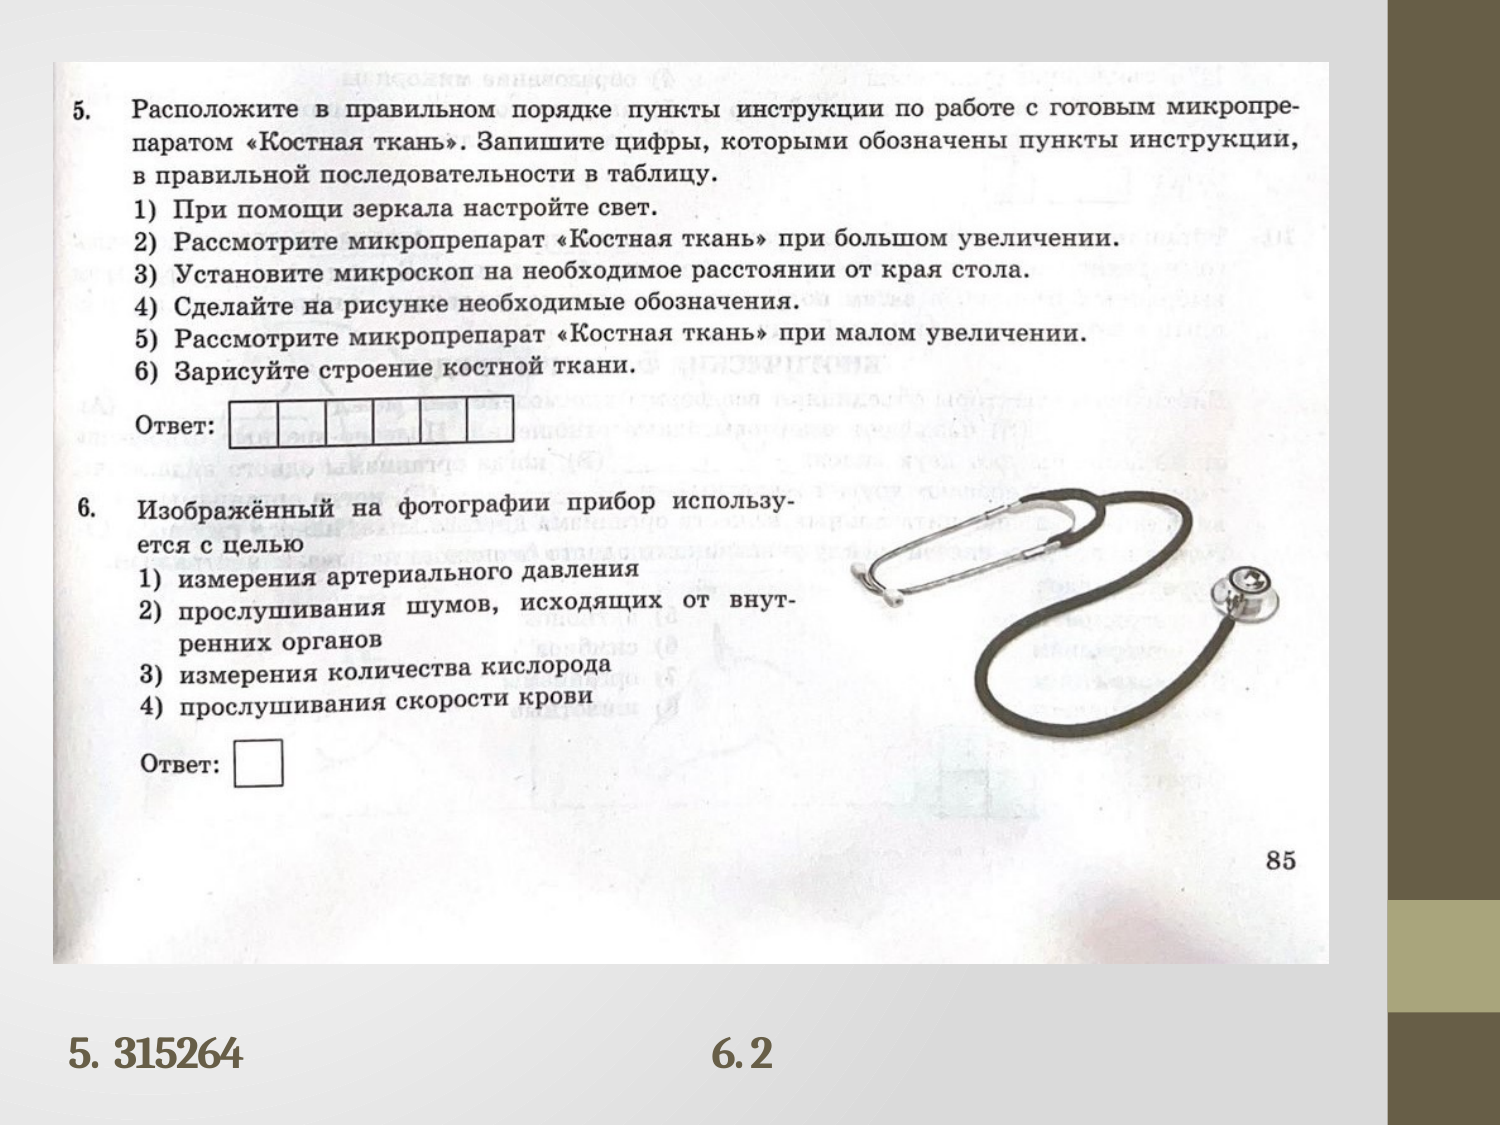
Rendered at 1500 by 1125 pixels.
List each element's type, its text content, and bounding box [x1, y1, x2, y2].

title 5. 315264 6. 2 [53, 987, 1329, 1086]
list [52, 61, 1330, 965]
